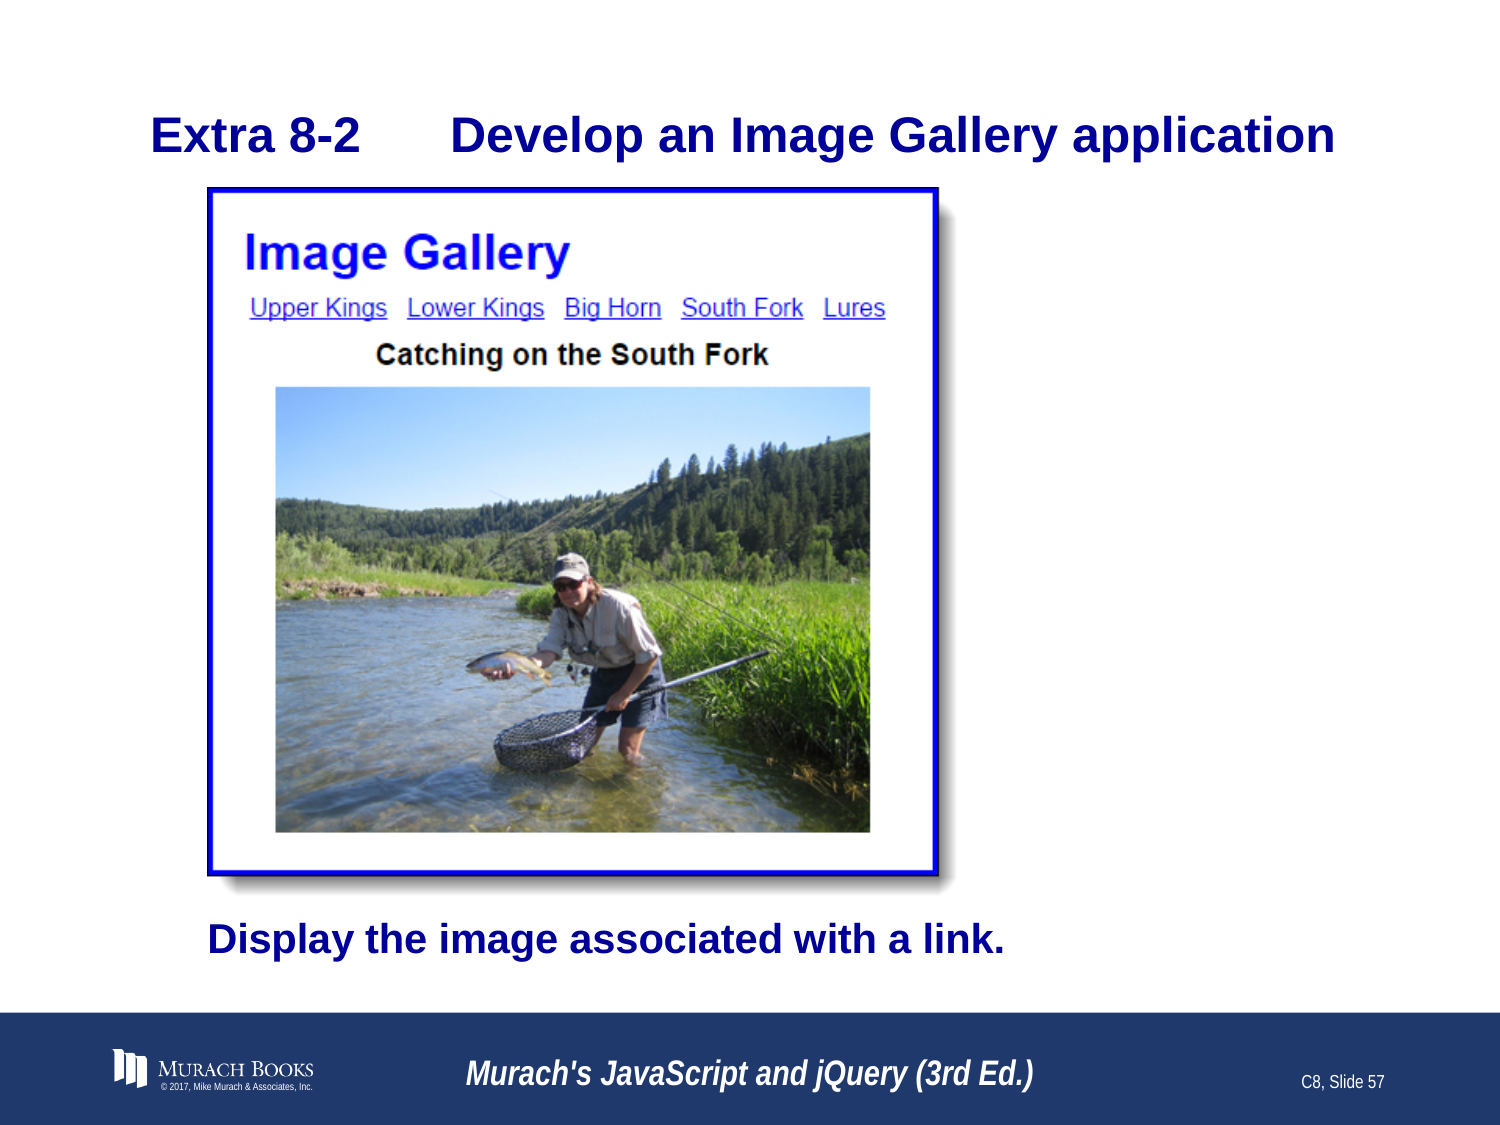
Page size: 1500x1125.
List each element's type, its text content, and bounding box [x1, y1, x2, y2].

slide_number C8, Slide 57 [1087, 1025, 1400, 1100]
footer © 2017, Mike Murach & Associates, Inc. [12, 1025, 463, 1100]
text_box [149, 186, 1351, 976]
slide_number Murach's JavaScript and jQuery (3rd Ed.) [463, 1025, 1050, 1100]
title Extra 8-2 Develop an Image Gallery application [150, 102, 1350, 164]
